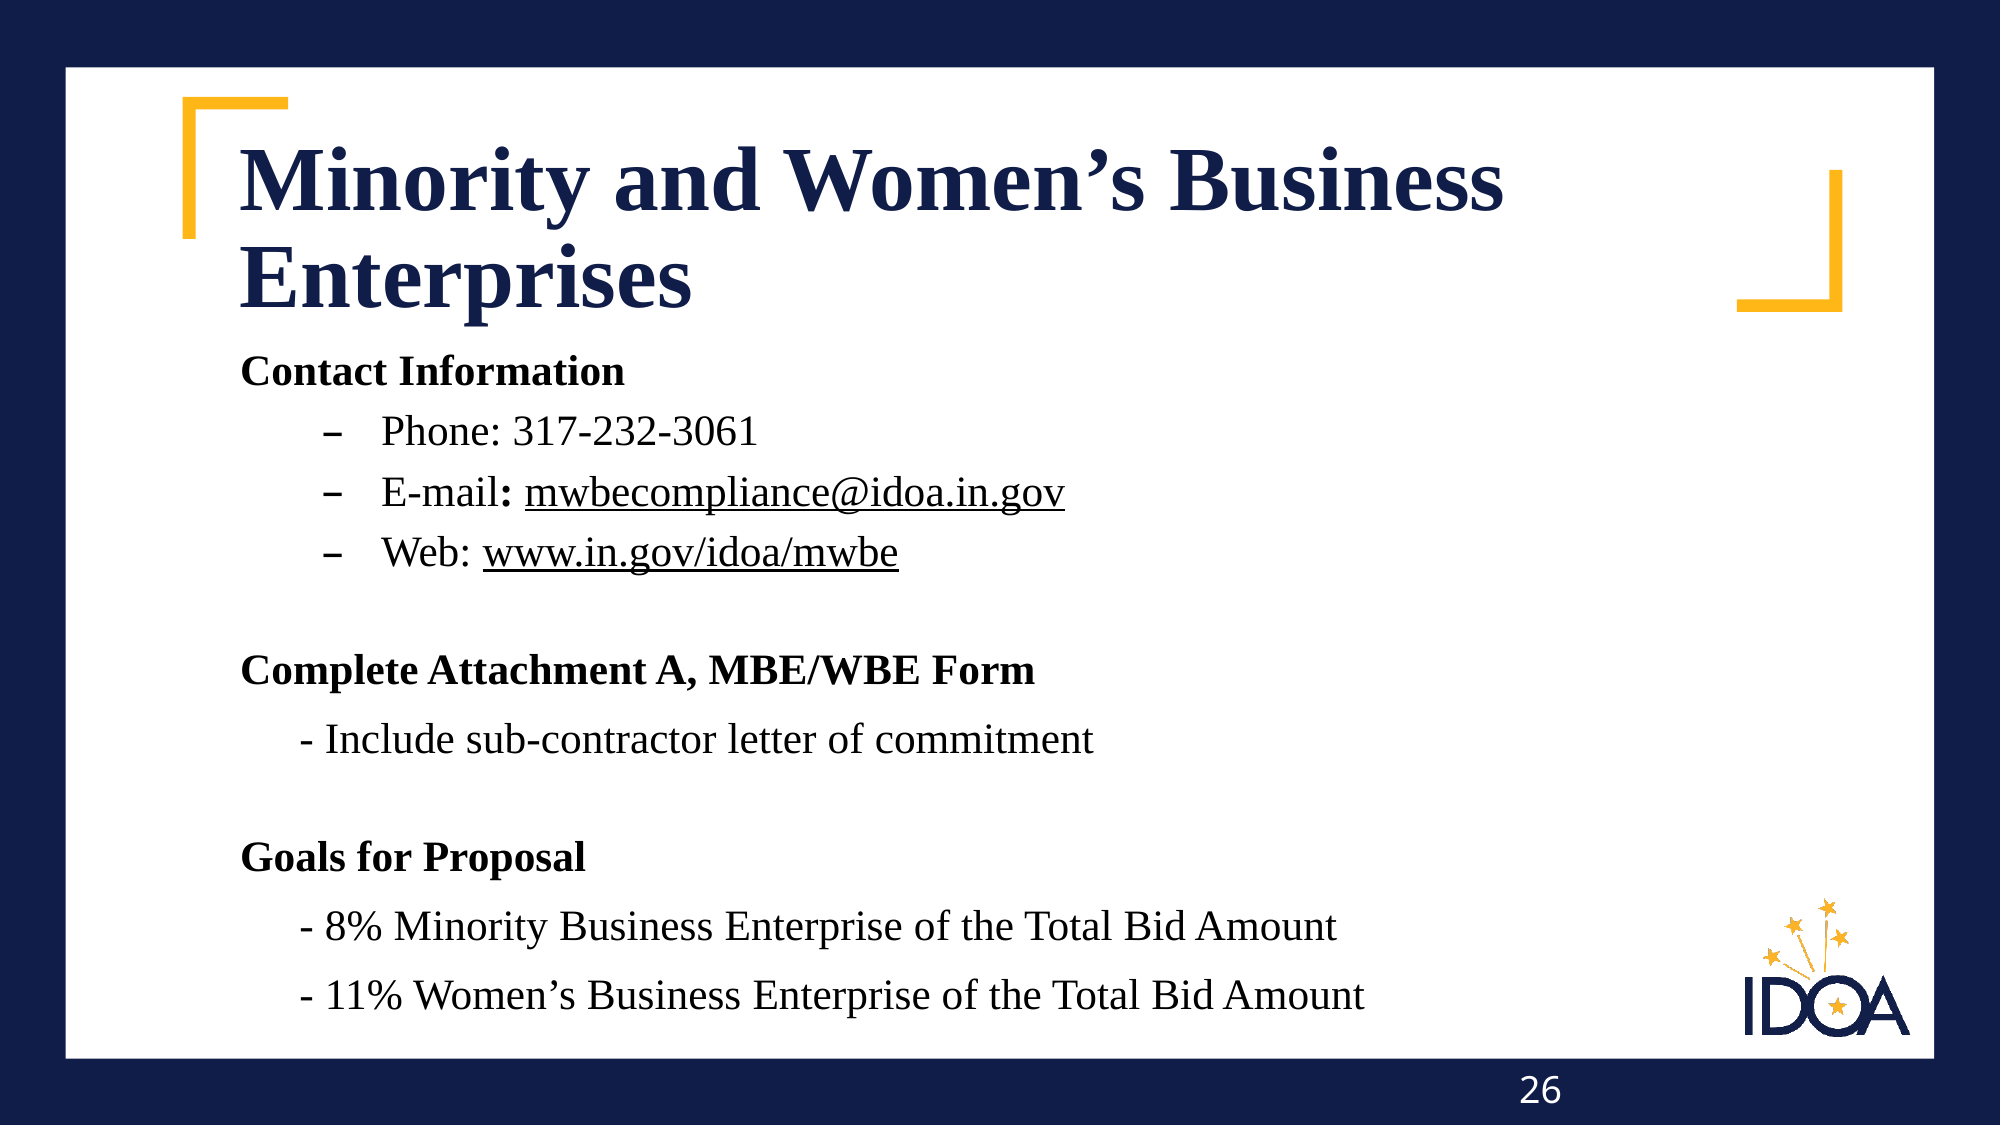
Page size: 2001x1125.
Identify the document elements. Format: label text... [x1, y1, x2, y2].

list Contact Information Phone: 317-232-3061 E-mail: mwbecompliance@idoa.in.gov Web: www.in.gov/idoa/mwbe Complete Attachment A, MBE/WBE Form - Include sub-contractor letter of commitment Goals for Proposal - 8% Minority Business Enterprise of the Total Bid Amount - 11% Women’s Business Enterprise of the Total Bid Amount [225, 338, 1800, 1028]
picture [1702, 857, 1959, 1114]
slide_number 26 [1504, 1058, 1767, 1125]
title Minority and Women’s Business Enterprises [225, 124, 1800, 261]
